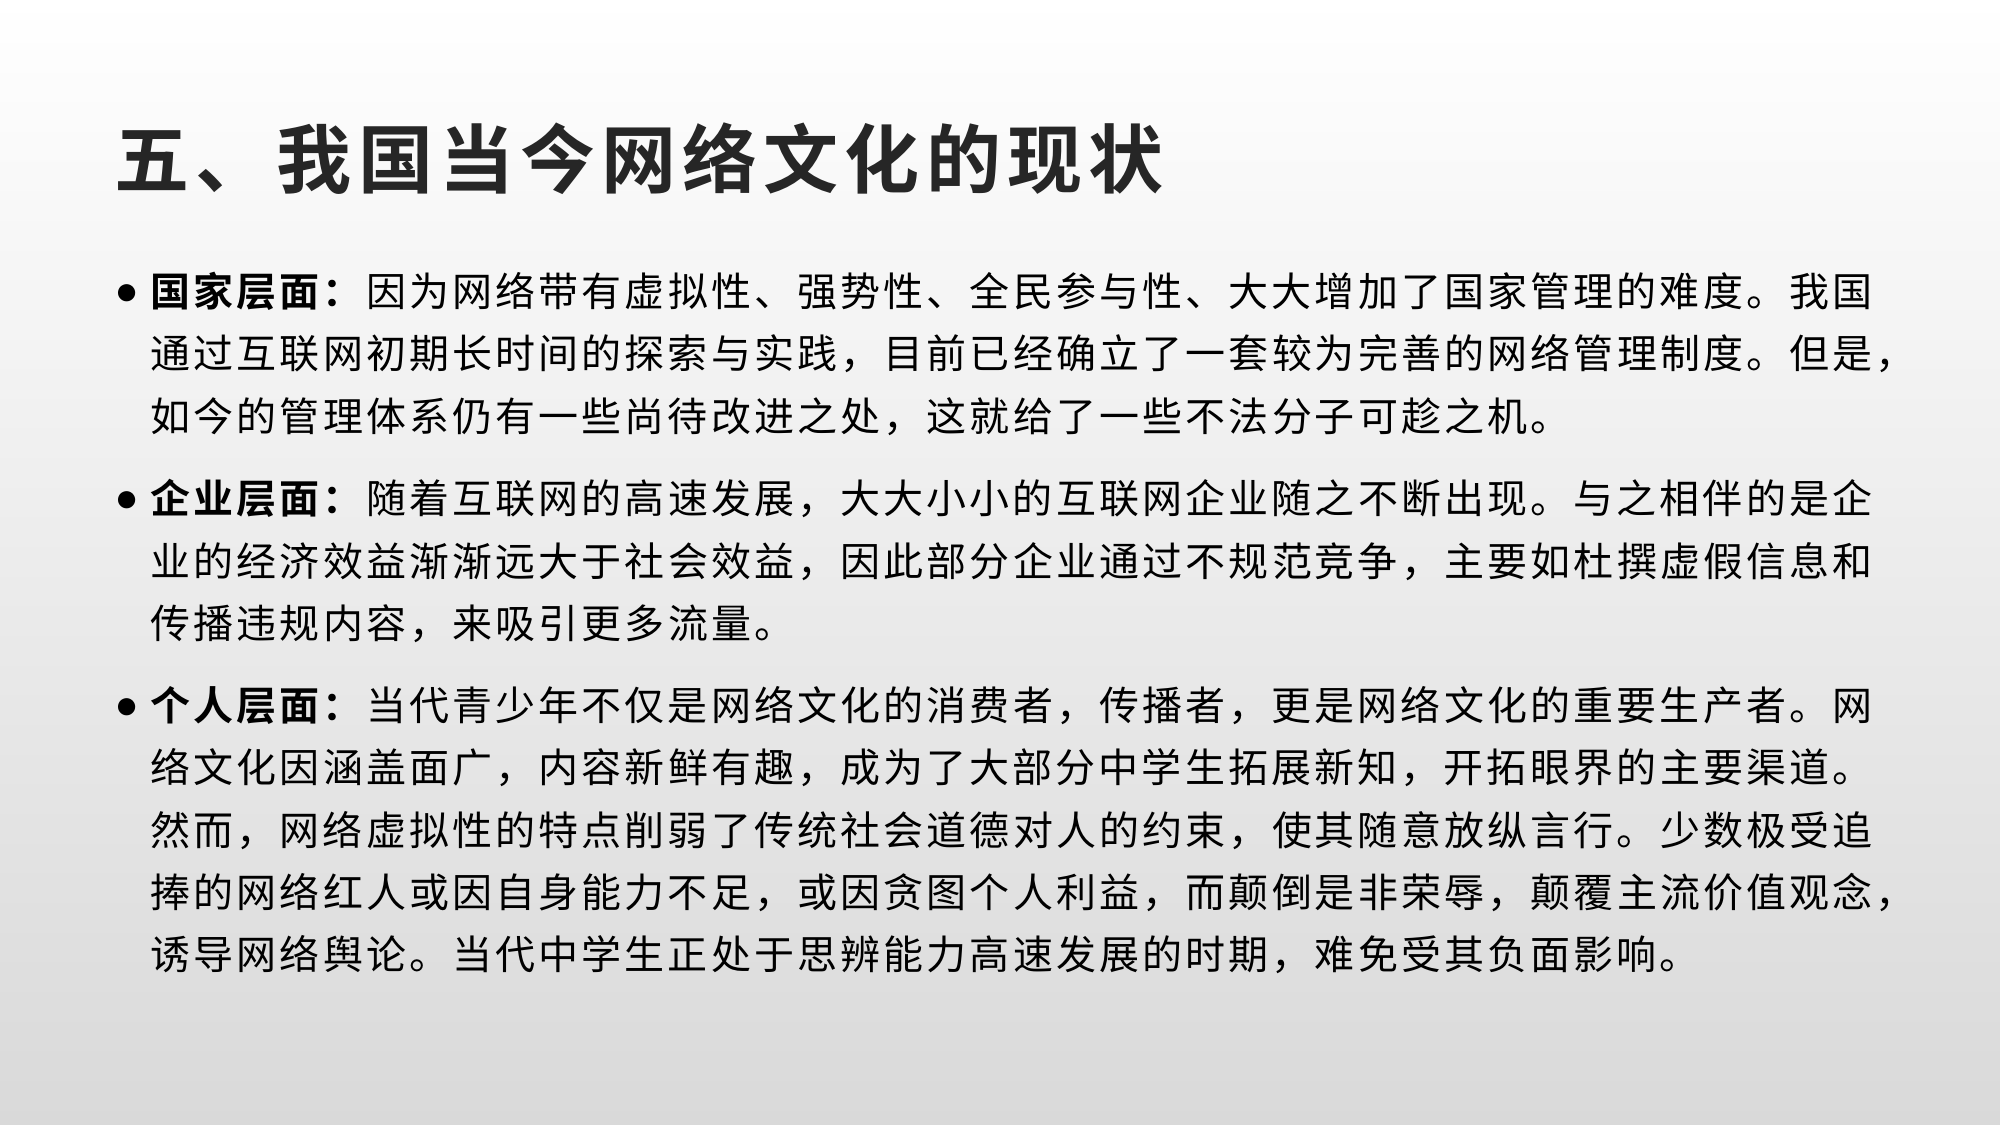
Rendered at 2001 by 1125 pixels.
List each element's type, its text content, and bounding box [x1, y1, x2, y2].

list 国家层面：因为网络带有虚拟性、强势性、全民参与性、大大增加了国家管理的难度。我国通过互联网初期长时间的探索与实践，目前已经确立了一套较为完善的网络管理制度。但是，如今的管理体系仍有一些尚待改进之处，这就给了一些不法分子可趁之机。 企业层面：随着互联网的高速发展，大大小小的互联网企业随之不断出现。与之相伴的是企业的经济效益渐渐远大于社会效益，因此部分企业通过不规范竞争，主要如杜撰虚假信息和传播违规内容，来吸引更多流量。 个人层面：当代青少年不仅是网络文化的消费者，传播者，更是网络文化的重要生产者。网络文化因涵盖面广，内容新鲜有趣，成为了大部分中学生拓展新知，开拓眼界的主要渠道。然而，网络虚拟性的特点削弱了传统社会道德对人的约束，使其随意放纵言行。少数极受追捧的网络红人或因自身能力不足，或因贪图个人利益，而颠倒是非荣辱，颠覆主流价值观念，诱导网络舆论。当代中学生正处于思辨能力高速发展的时期，难免受其负面影响。 [99, 244, 1900, 1026]
title 五、我国当今网络文化的现状 [99, 99, 1900, 216]
